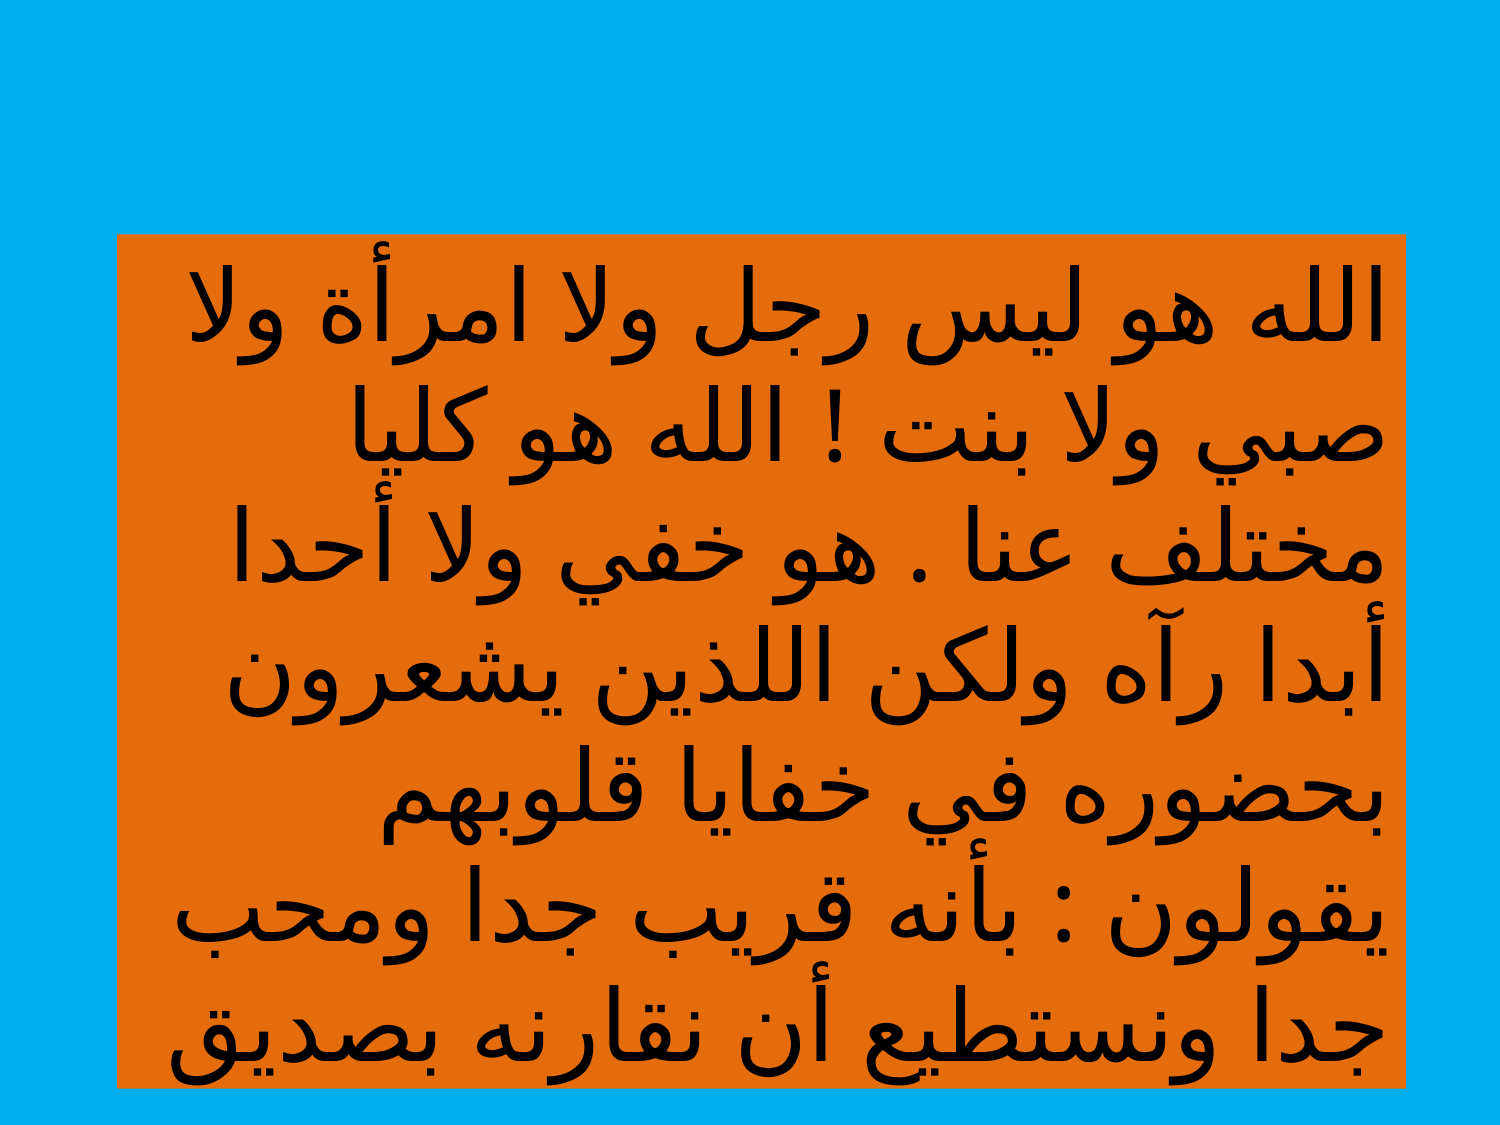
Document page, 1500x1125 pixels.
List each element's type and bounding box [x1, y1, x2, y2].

picture [118, 235, 1406, 1088]
